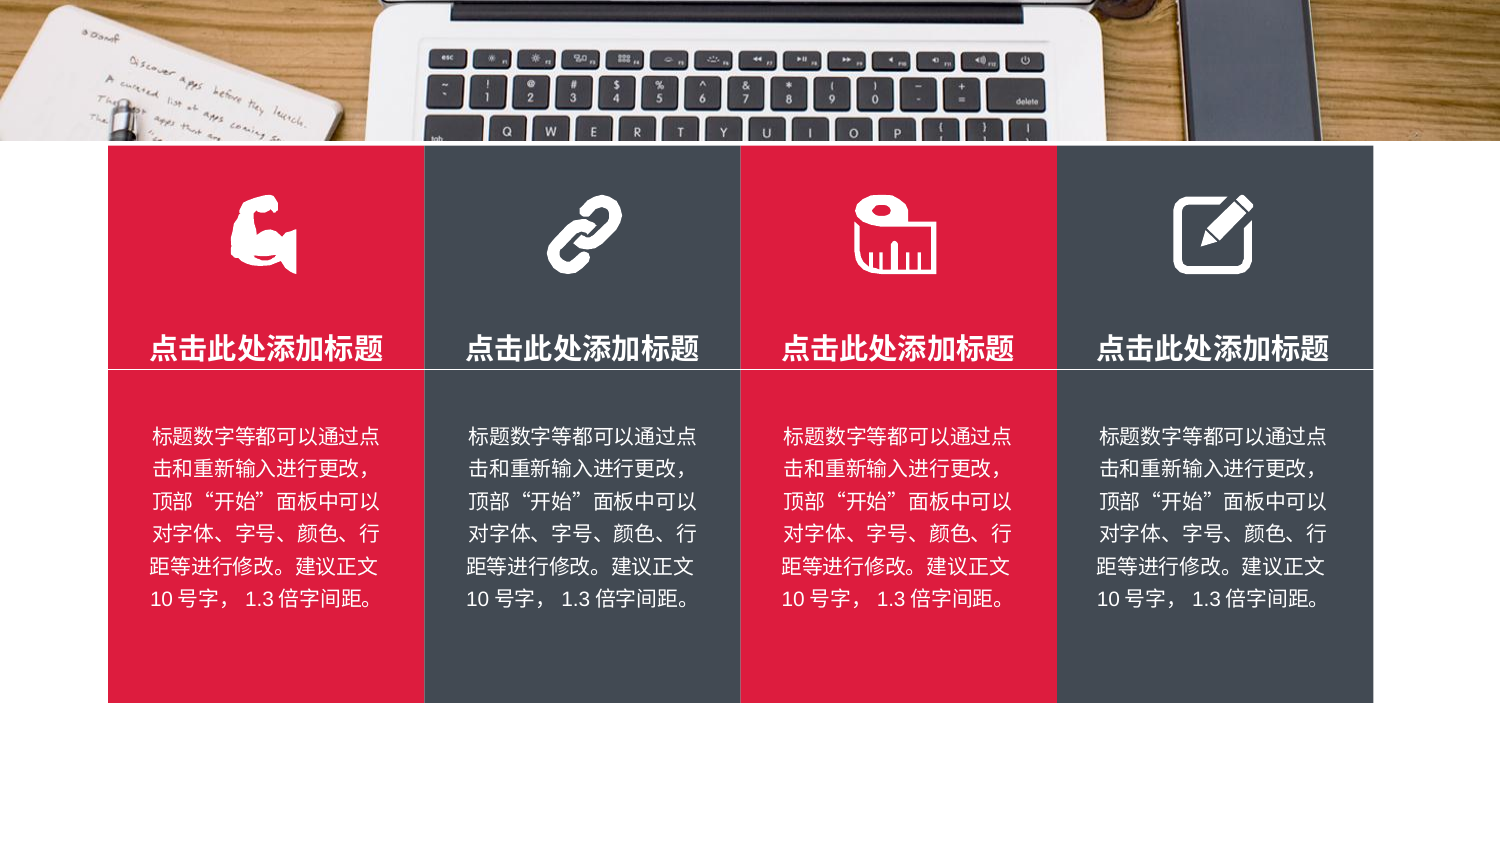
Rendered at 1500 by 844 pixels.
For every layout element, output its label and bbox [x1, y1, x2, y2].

text_box [75, 145, 1403, 703]
picture [0, 0, 1500, 141]
